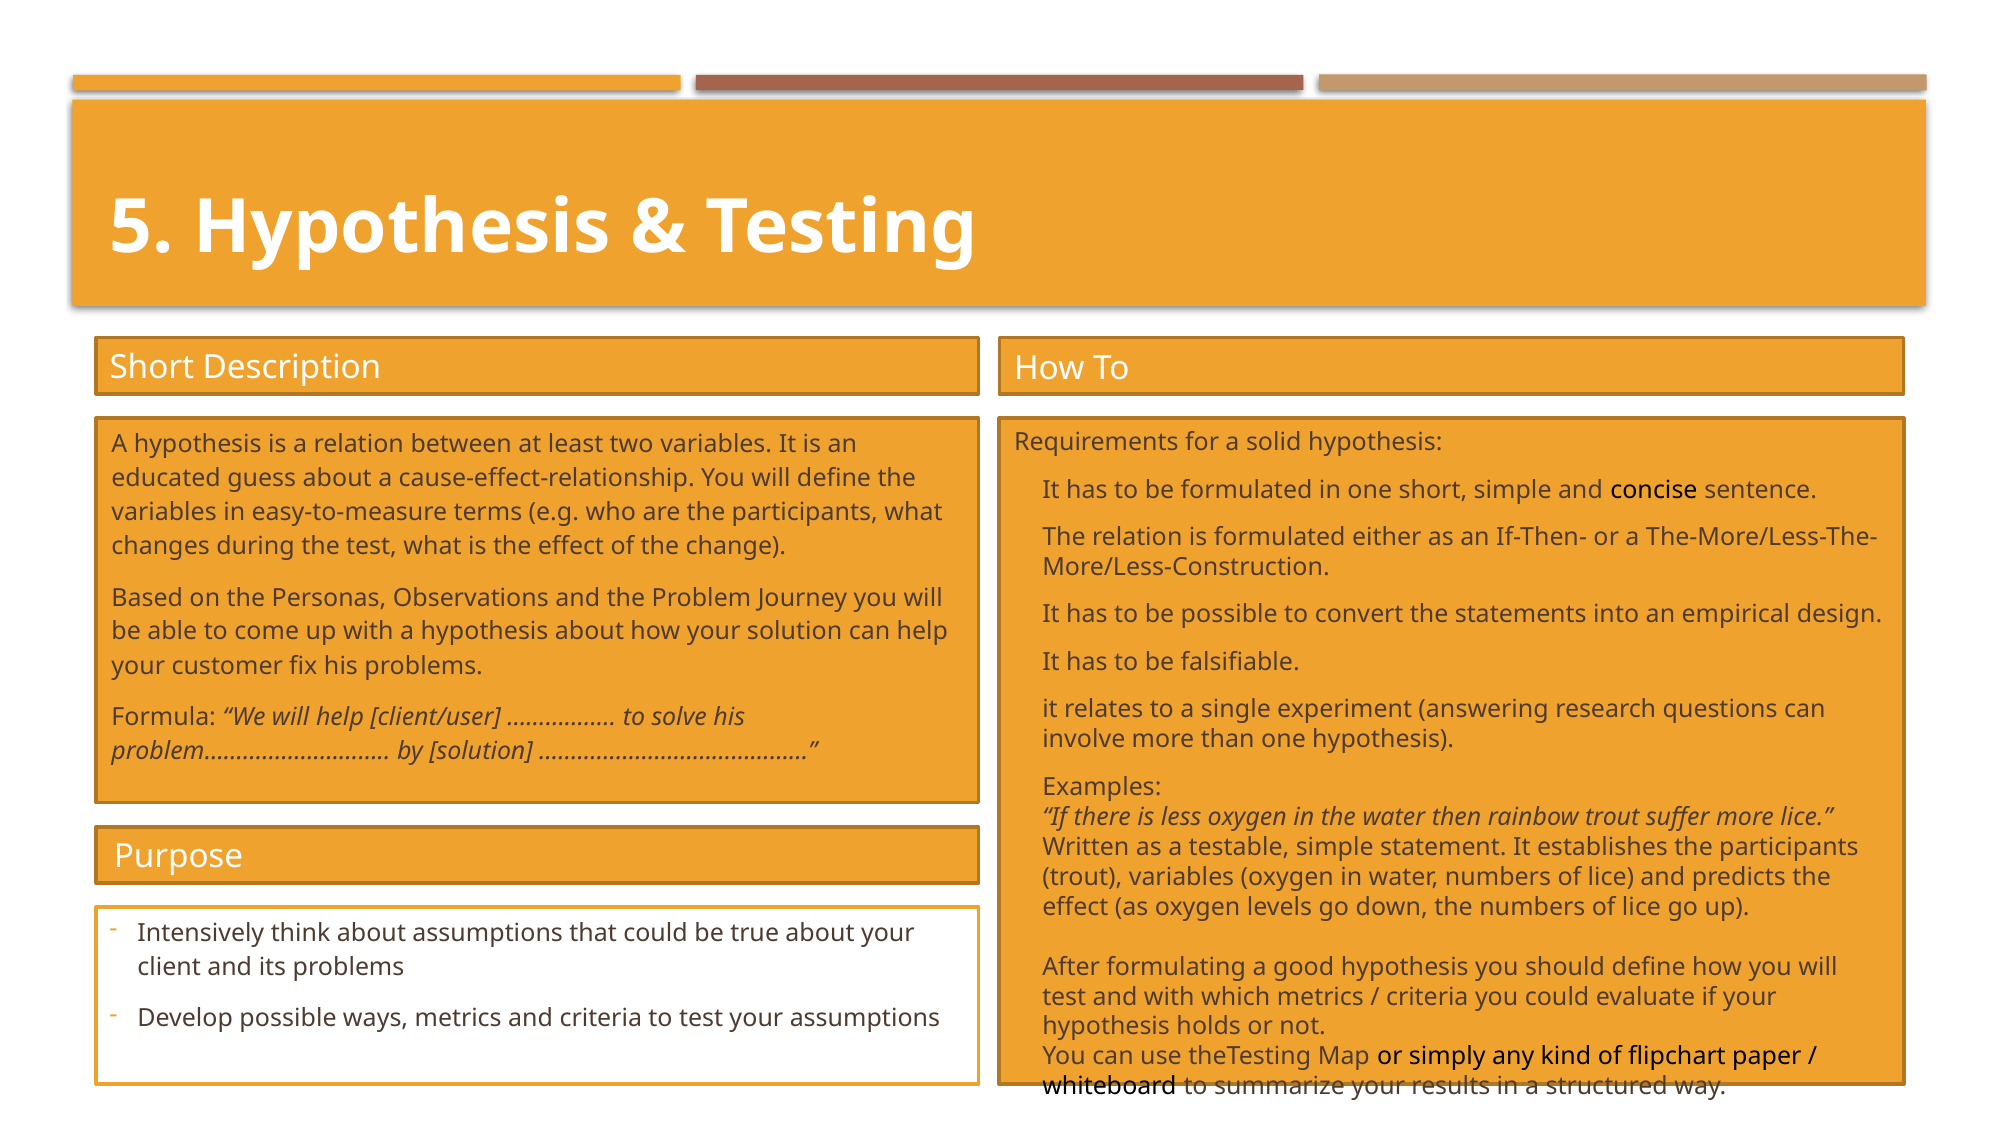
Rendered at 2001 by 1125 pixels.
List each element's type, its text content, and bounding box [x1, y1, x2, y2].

title 5. Hypothesis & Testing [94, 119, 1904, 282]
list Purpose [98, 826, 982, 883]
list Requirements for a solid hypothesis: It has to be formulated in one short, simple and concise sentence. The relation is formulated either as an If-Then- or a The-More/Less-The-More/Less-Construction. It has to be possible to convert the statements into an empirical design. It has to be falsifiable. it relates to a single experiment (answering research questions can involve more than one hypothesis). Examples: “If there is less oxygen in the water then rainbow trout suffer more lice.” Written as a testable, simple statement. It establishes the participants (trout), variables (oxygen in water, numbers of lice) and predicts the effect (as oxygen levels go down, the numbers of lice go up). After formulating a good hypothesis you should define how you will test and with which metrics / criteria you could evaluate if your hypothesis holds or not. You can use theTesting Map or simply any kind of flipchart paper / whiteboard to summarize your results in a structured way. [999, 418, 1904, 1085]
list A hypothesis is a relation between at least two variables. It is an educated guess about a cause-effect-relationship. You will define the variables in easy-to-measure terms (e.g. who are the participants, what changes during the test, what is the effect of the change). Based on the Personas, Observations and the Problem Journey you will be able to come up with a hypothesis about how your solution can help your customer fix his problems. Formula: “We will help [client/user] …………….. to solve his problem……………………….. by [solution] ……………………………………” [96, 418, 979, 803]
list How To [999, 338, 1904, 395]
list Intensively think about assumptions that could be true about your client and its problems Develop possible ways, metrics and criteria to test your assumptions [94, 906, 977, 1085]
list Short Description [94, 337, 977, 394]
